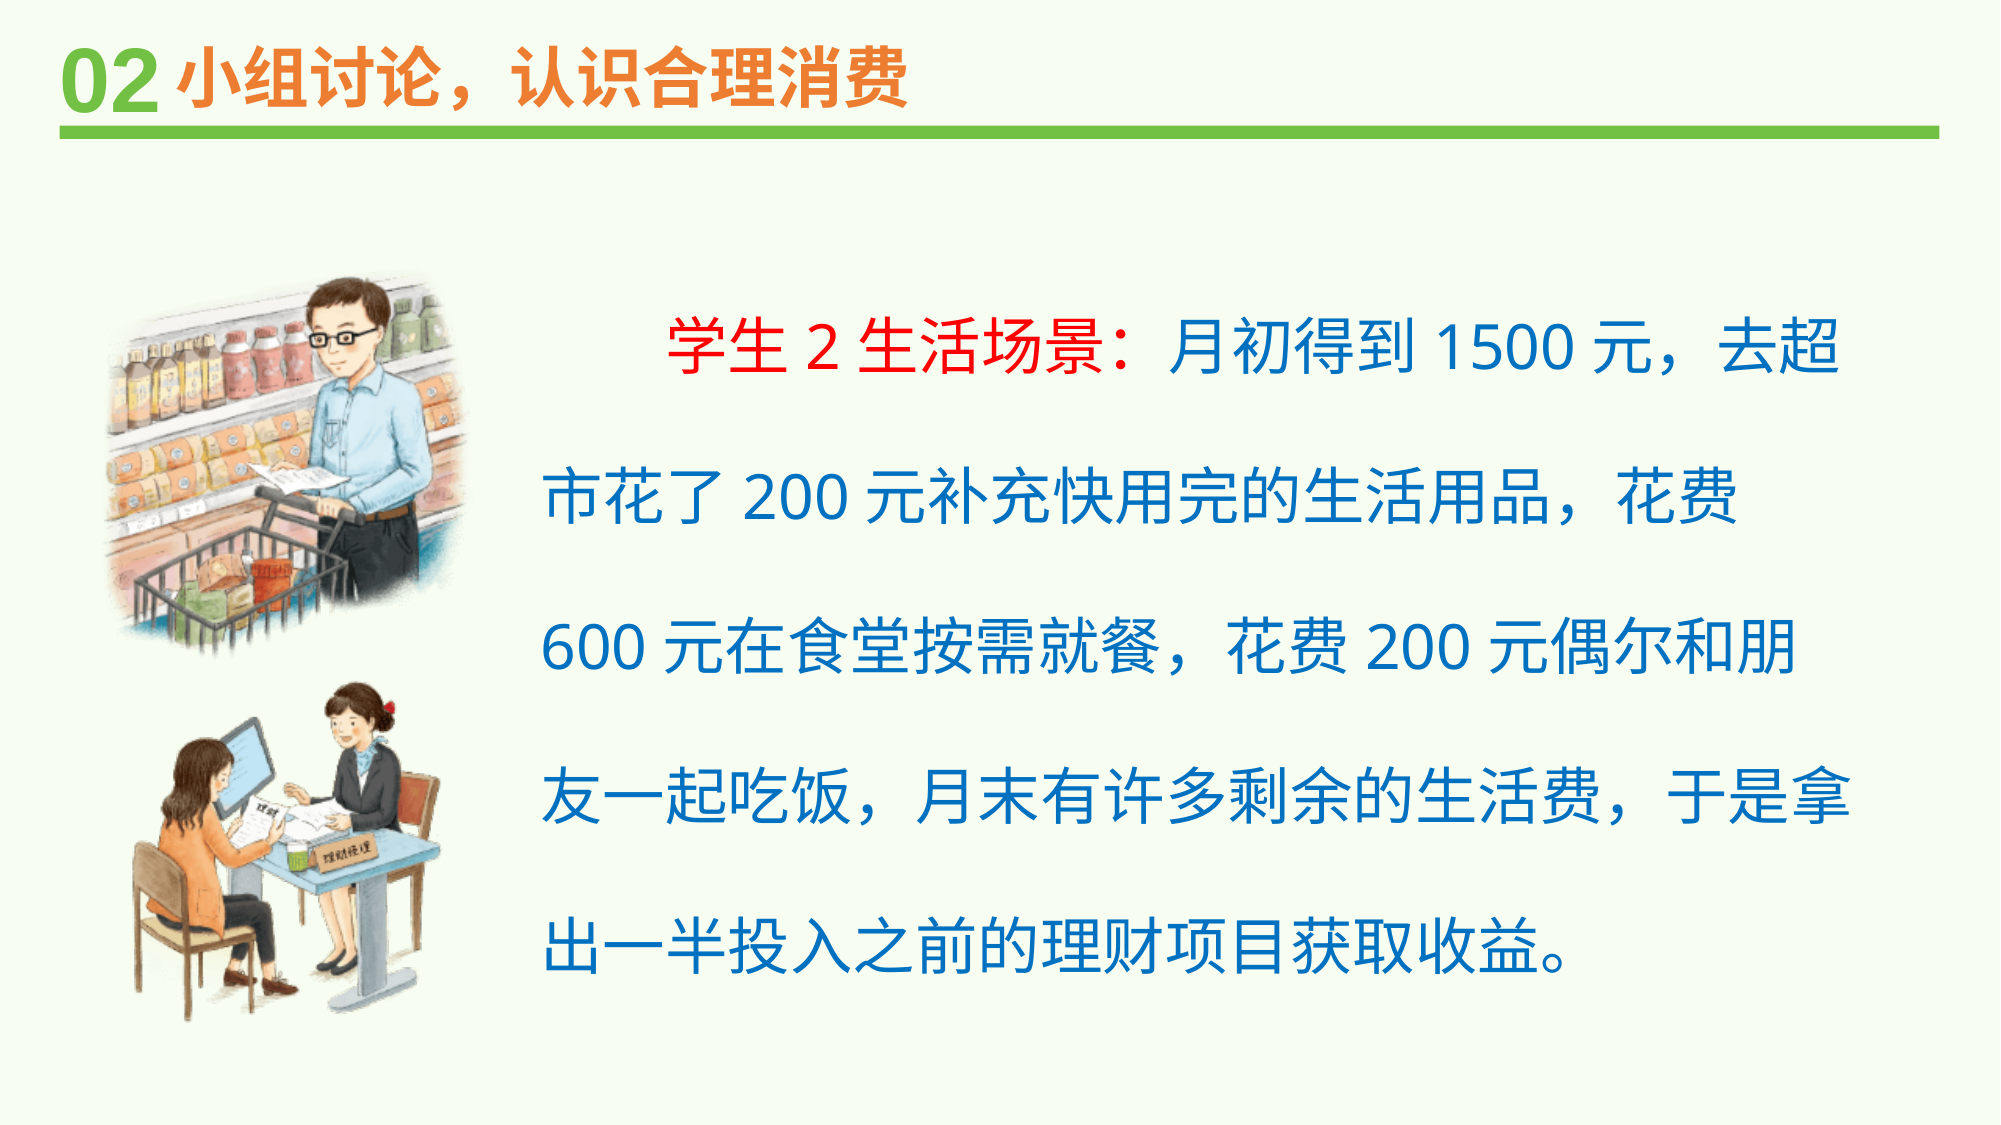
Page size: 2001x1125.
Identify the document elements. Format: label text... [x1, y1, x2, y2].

picture [59, 251, 496, 1026]
text_box 02 [59, 24, 161, 125]
text_box [59, 125, 1940, 140]
text_box 学生2生活场景：月初得到1500元，去超市花了200元补充快用完的生活用品，花费600元在食堂按需就餐，花费200元偶尔和朋友一起吃饭，月末有许多剩余的生活费，于是拿出一半投入之前的理财项目获取收益。 [525, 225, 1874, 990]
text_box 小组讨论，认识合理消费 [160, 28, 940, 123]
